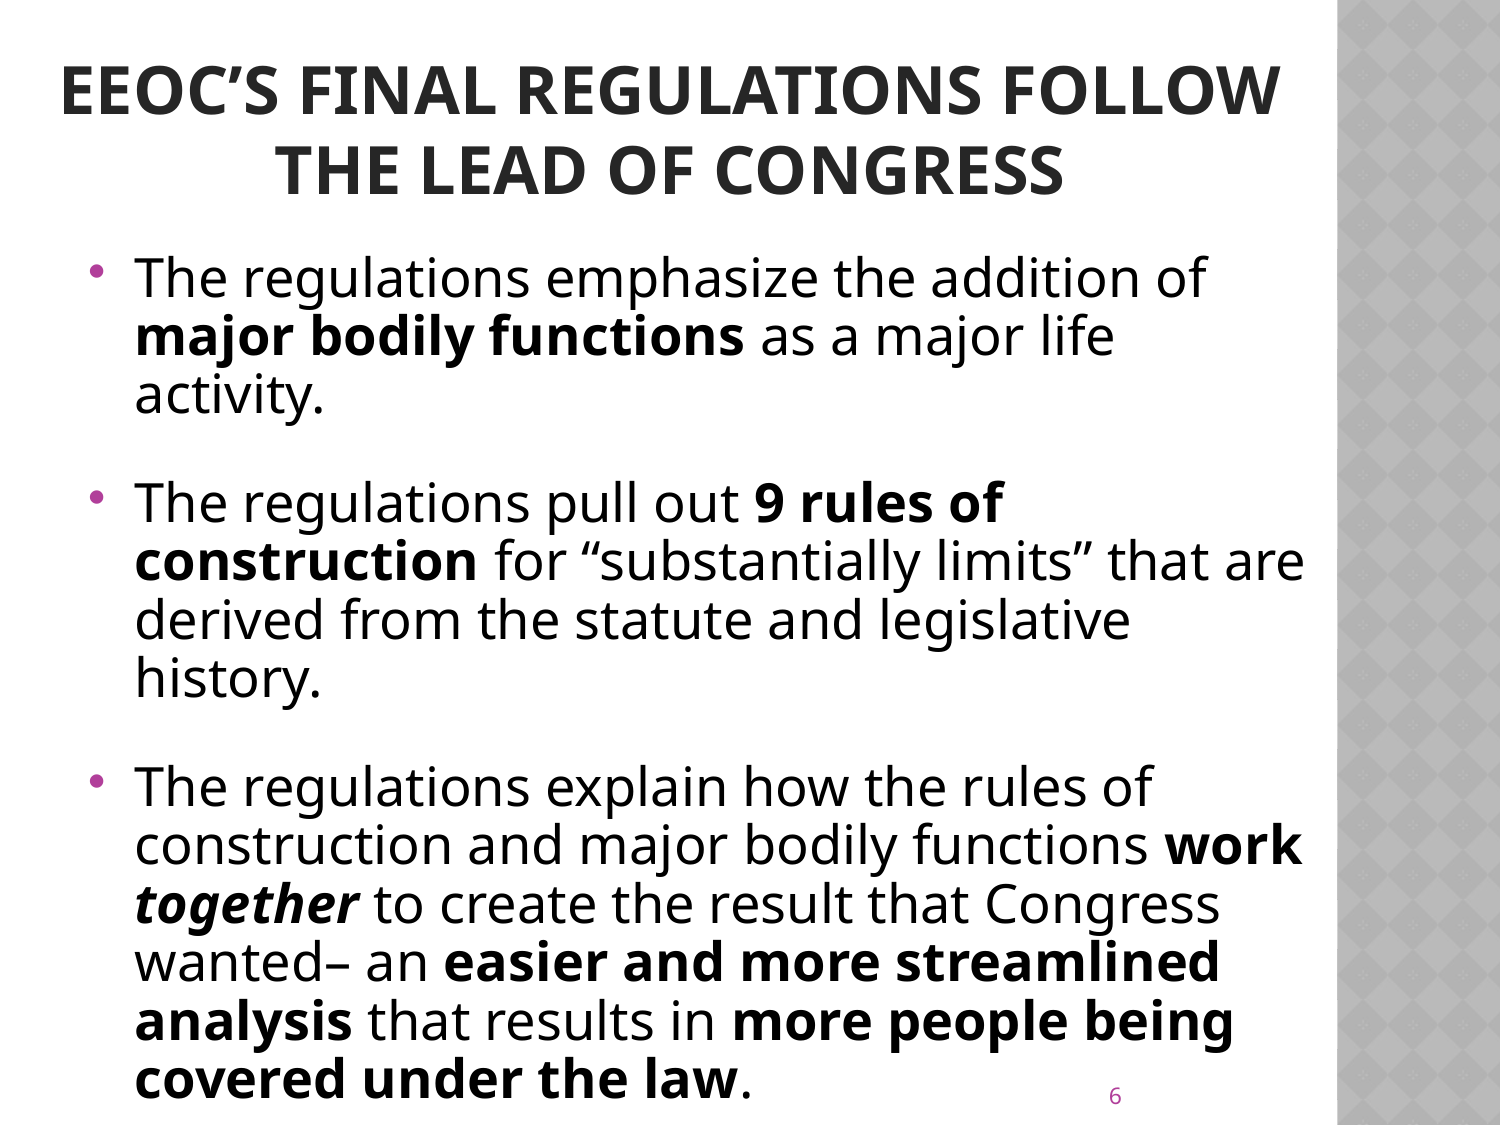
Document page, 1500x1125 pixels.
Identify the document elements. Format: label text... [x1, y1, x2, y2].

title EEOC’s final regulations follow the lead of congress [31, 21, 1310, 209]
slide_number 6 [1025, 1075, 1123, 1113]
list The regulations emphasize the addition of major bodily functions as a major life activity. The regulations pull out 9 rules of construction for “substantially limits” that are derived from the statute and legislative history. The regulations explain how the rules of construction and major bodily functions work together to create the result that Congress wanted– an easier and more streamlined analysis that results in more people being covered under the law. [74, 242, 1324, 1078]
